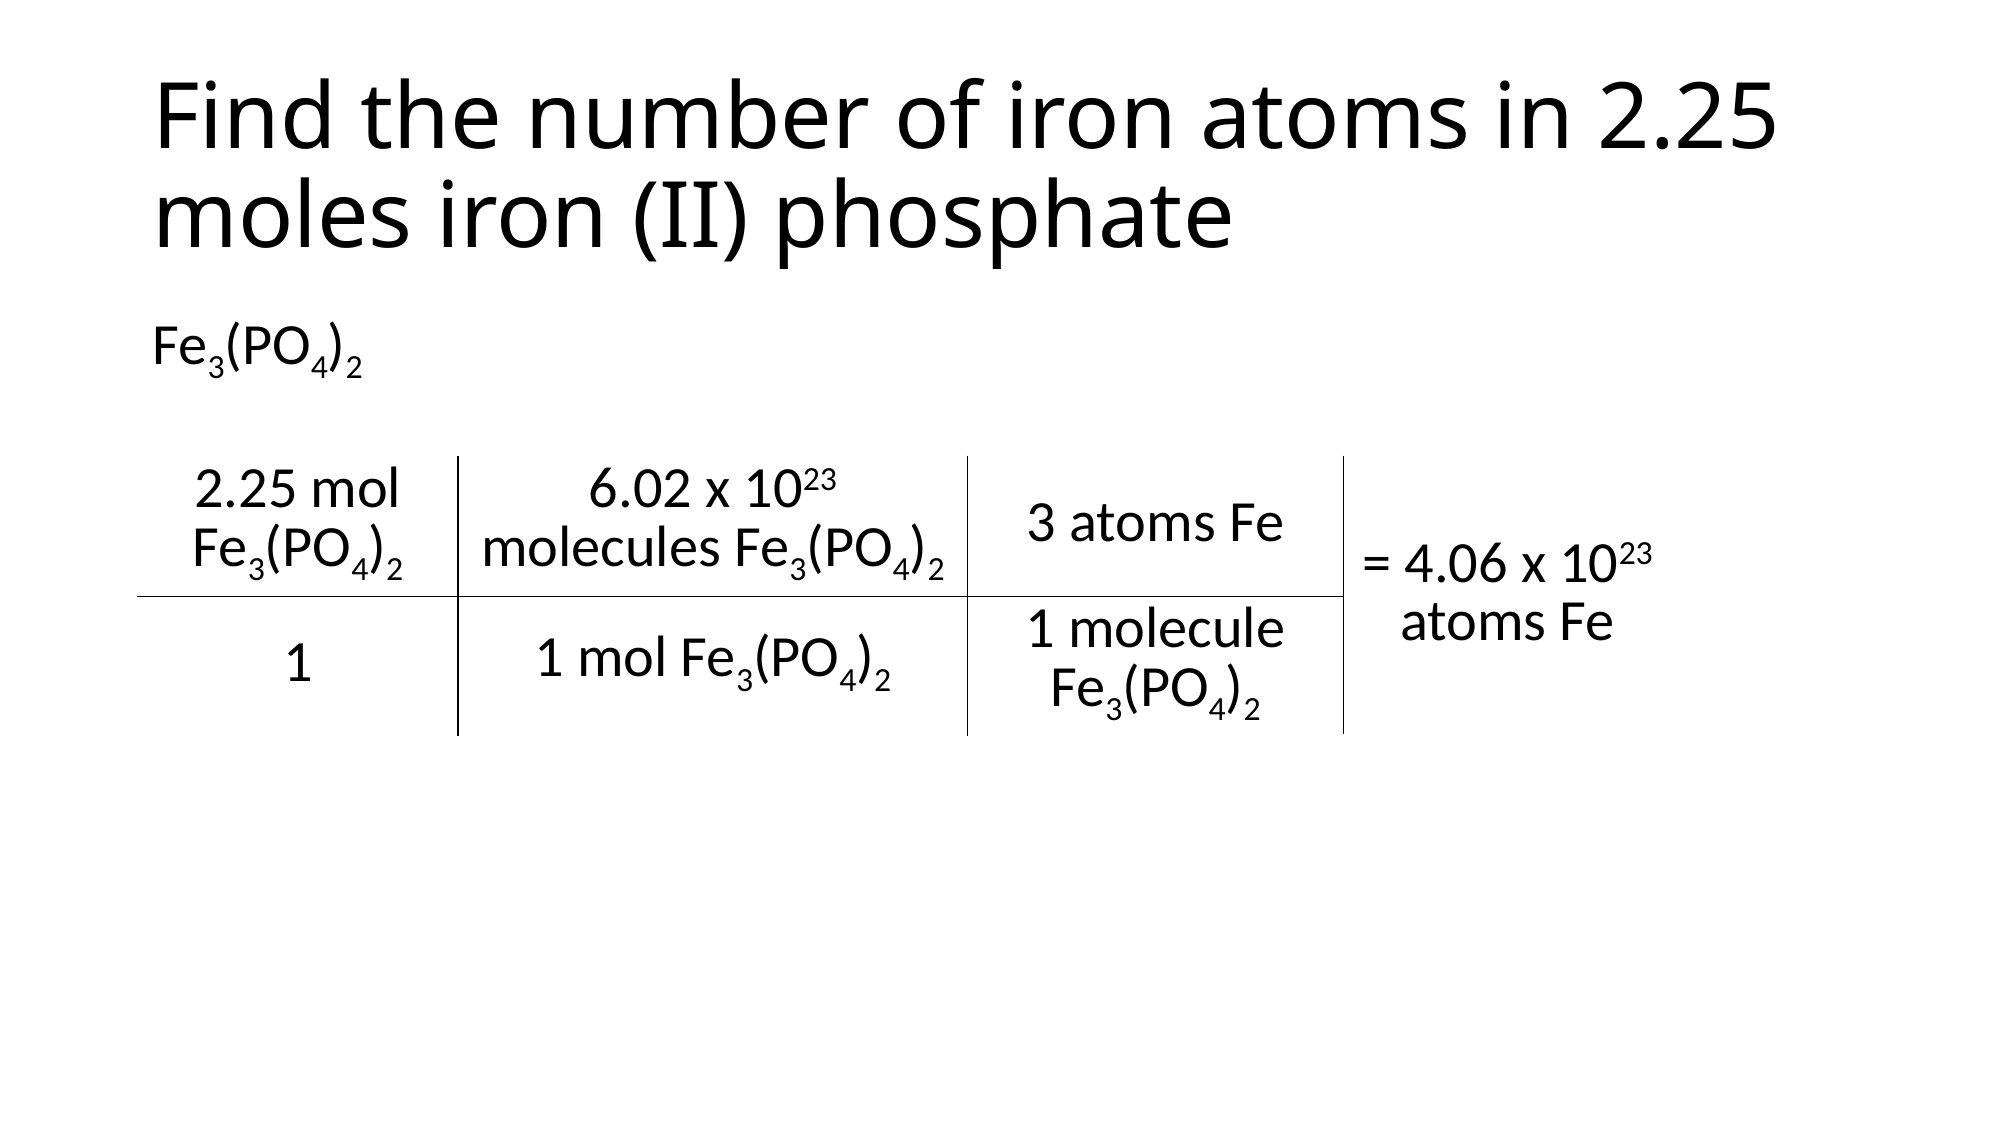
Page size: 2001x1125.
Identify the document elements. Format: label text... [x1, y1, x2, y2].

table_cell 1 mol Fe3(PO4)2 [459, 597, 967, 736]
list Fe3(PO4)2 [137, 299, 1863, 1014]
table_header 2.25 mol Fe3(PO4)2 [138, 457, 457, 596]
title Find the number of iron atoms in 2.25 moles iron (II) phosphate [137, 59, 1863, 278]
table_cell 1 molecule Fe3(PO4)2 [968, 597, 1343, 736]
table_cell 1 [138, 597, 457, 736]
table_header 3 atoms Fe [968, 457, 1343, 596]
table_header = 4.06 x 1023 atoms Fe [1344, 457, 1671, 734]
table_header 6.02 x 1023 molecules Fe3(PO4)2 [459, 457, 967, 596]
